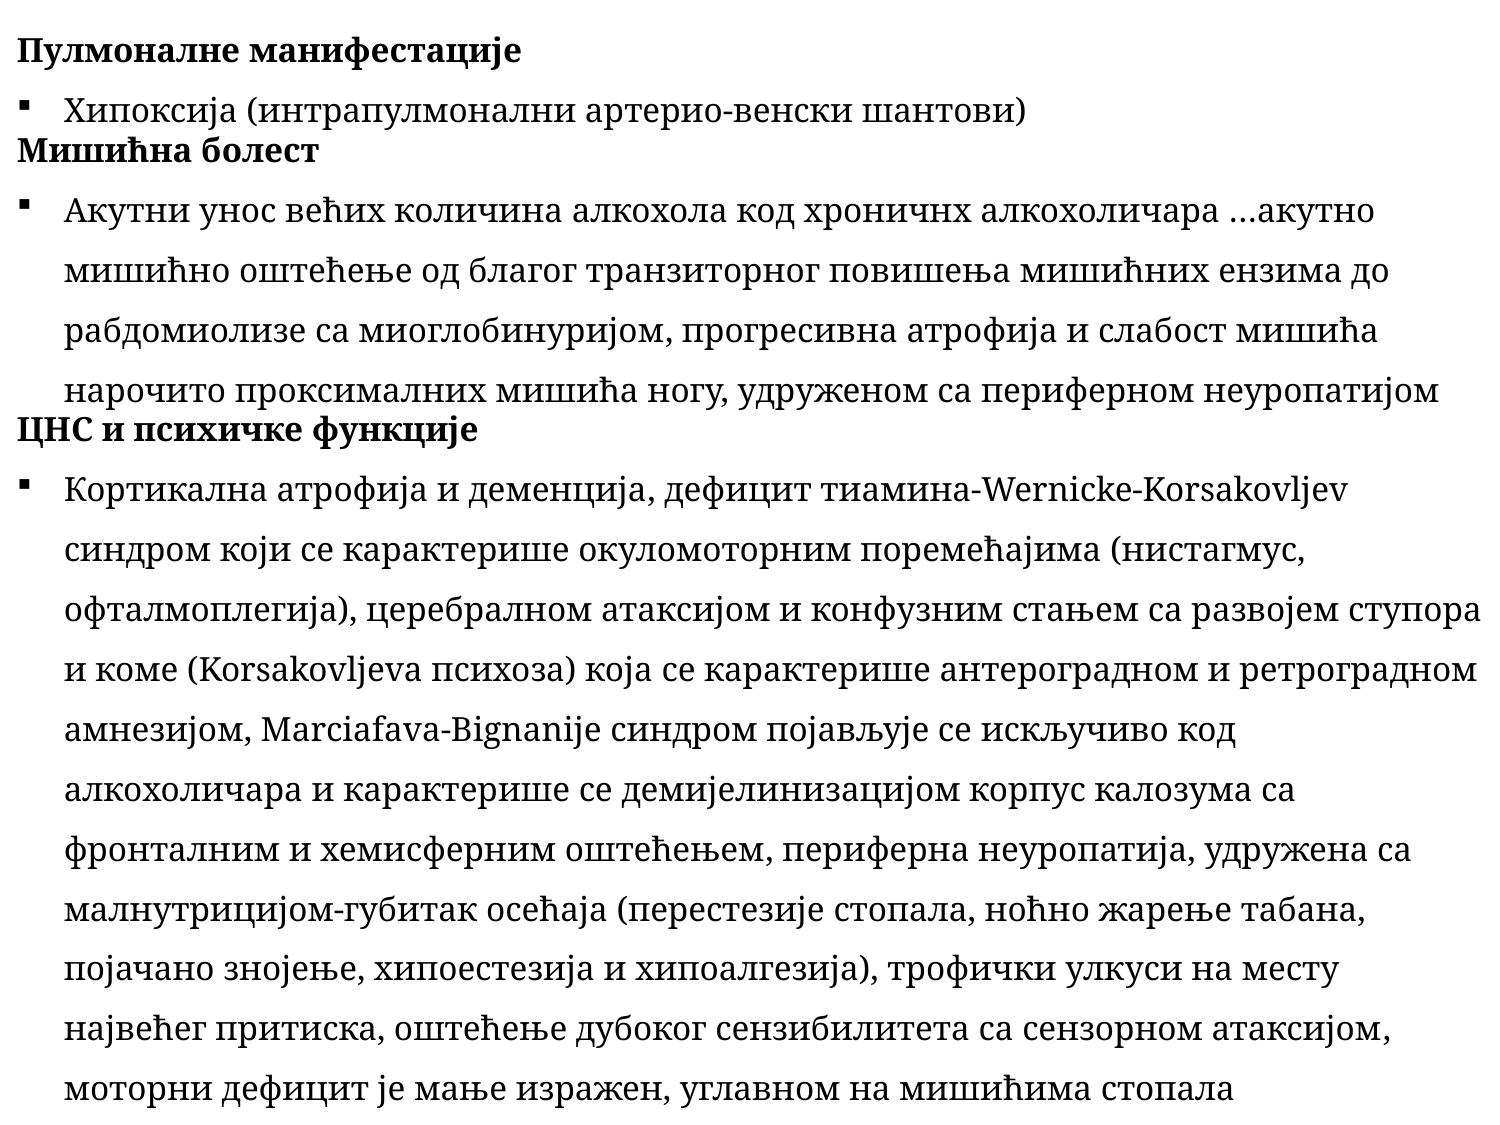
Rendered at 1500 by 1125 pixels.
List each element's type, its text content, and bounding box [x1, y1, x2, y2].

text_box Пулмоналне манифестације Хипоксија (интрапулмонални артерио-венски шантови) Мишићна болест Акутни унос већих количина алкохола код хроничнх алкохоличара …акутно мишићно оштећење од благог транзиторног повишења мишићних ензима до рабдомиолизе са миоглобинуријом, прогресивна атрофија и слабост мишића нарочито проксималних мишића ногу, удруженом са периферном неуропатијом ЦНС и психичке функције Кортикална атрофија и деменција, дефицит тиамина-Wernicke-Korsakovljev синдром који се карактерише окуломоторним поремећајима (нистагмус, офталмоплегија), церебралном атаксијом и конфузним стањем са развојем ступора и коме (Korsakovljevа психоза) која се карактерише антероградном и ретроградном амнезијом, Marciafava-Bignanije синдром појављује се искључиво код алкохоличара и карактерише се демијелинизацијом корпус калозума са фронталним и хемисферним оштећењем, периферна неуропатија, удружена са малнутрицијом-губитак осећаја (перестезије стопала, ноћно жарење табана, појачано знојење, хипоестезија и хипоалгезија), трофички улкуси на месту највећег притиска, оштећење дубоког сензибилитета са сензорном атаксијом, моторни дефицит је мање изражен, углавном на мишићима стопала [2, 2, 1500, 1125]
